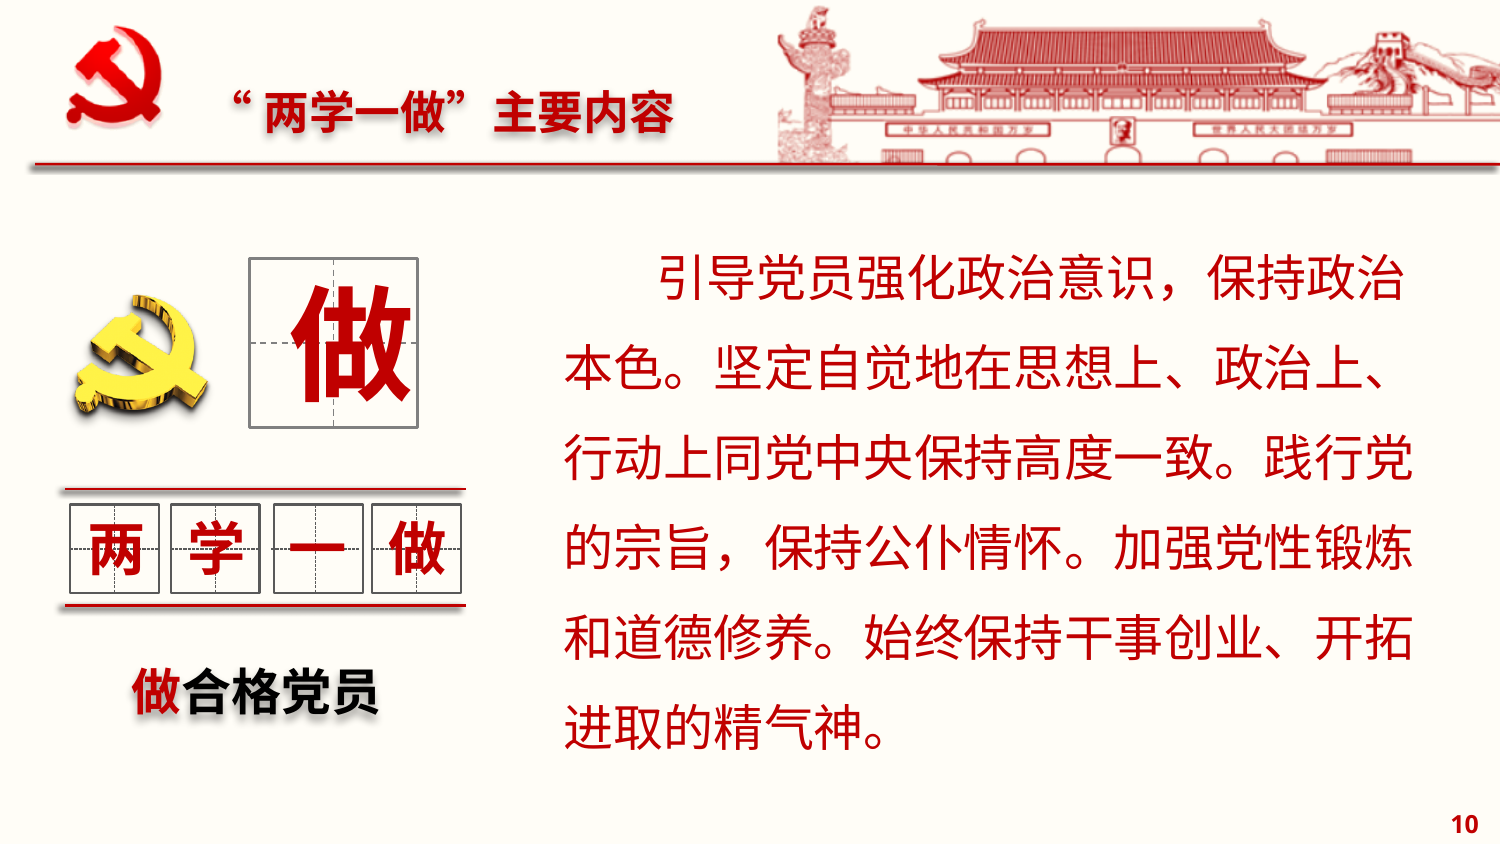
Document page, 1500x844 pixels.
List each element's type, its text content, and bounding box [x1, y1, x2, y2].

text_box 10 [1394, 803, 1494, 844]
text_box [69, 504, 461, 594]
text_box 引导党员强化政治意识，保持政治本色。坚定自觉地在思想上、政治上、行动上同党中央保持高度一致。践行党的宗旨，保持公仆情怀。加强党性锻炼和道德修养。始终保持干事创业、开拓进取的精气神。 [549, 209, 1436, 764]
picture [773, 0, 1500, 163]
picture [69, 293, 213, 421]
picture [34, 0, 184, 165]
text_box 做合格党员 [116, 653, 397, 729]
text_box “两学一做”主要内容 [192, 76, 750, 146]
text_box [249, 258, 419, 428]
